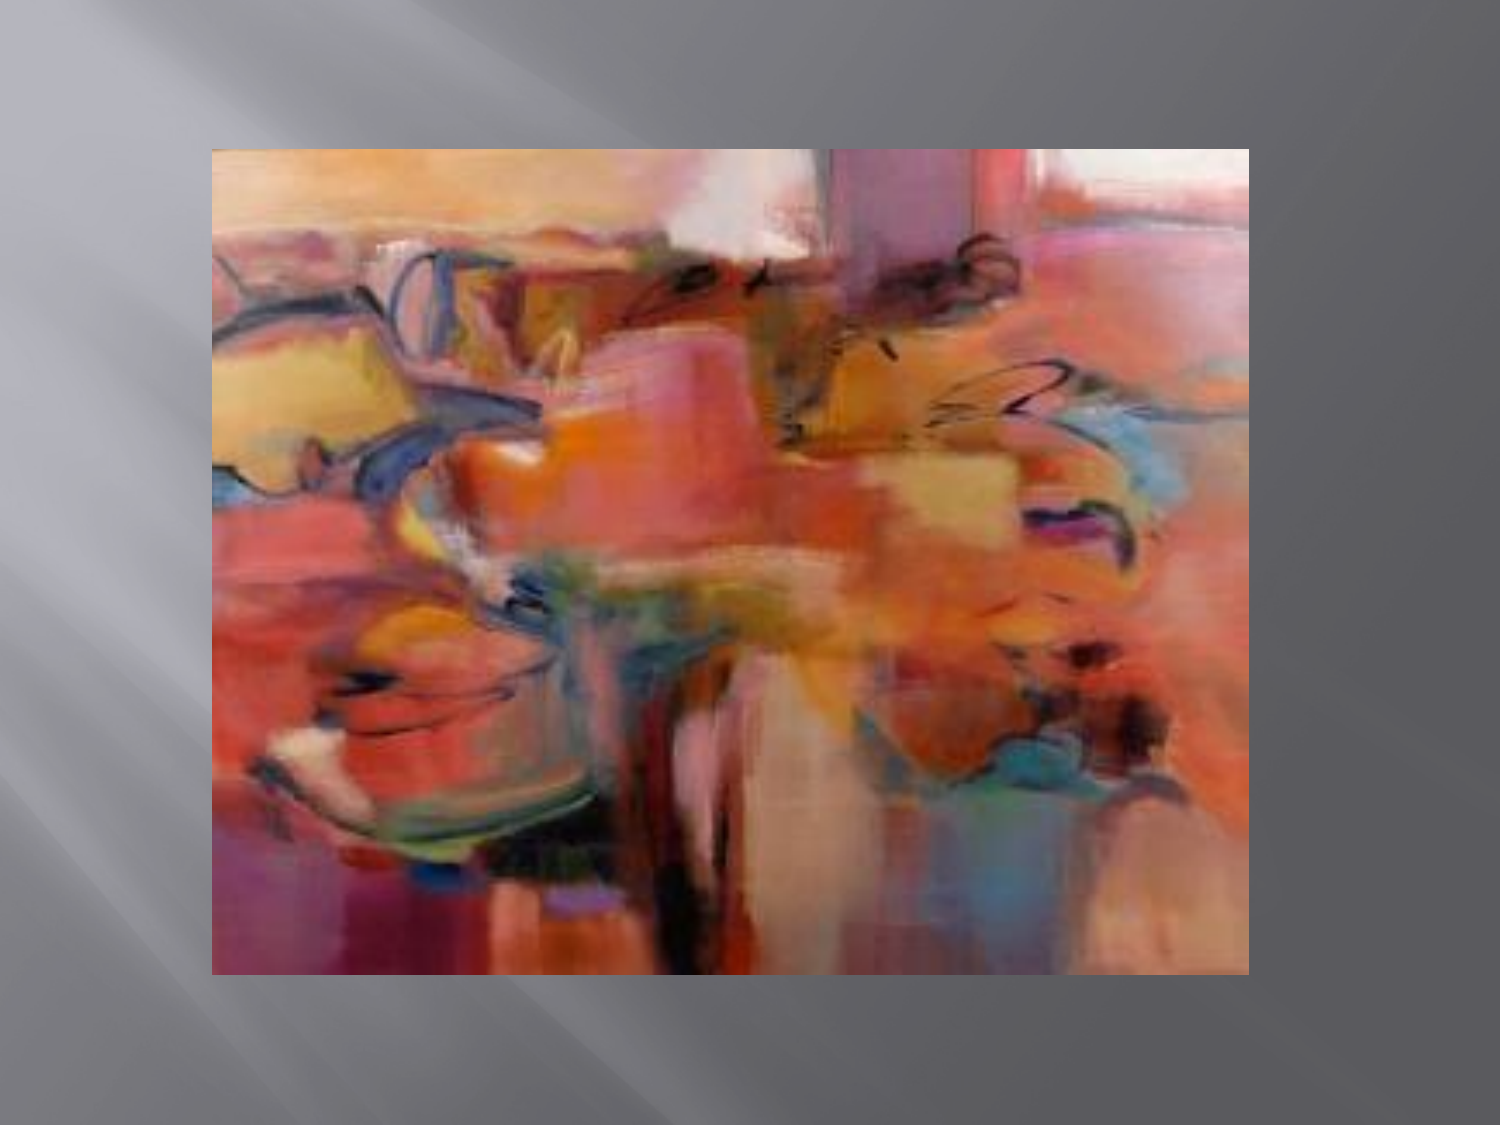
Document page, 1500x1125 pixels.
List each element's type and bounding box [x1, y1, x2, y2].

picture [212, 149, 1249, 976]
